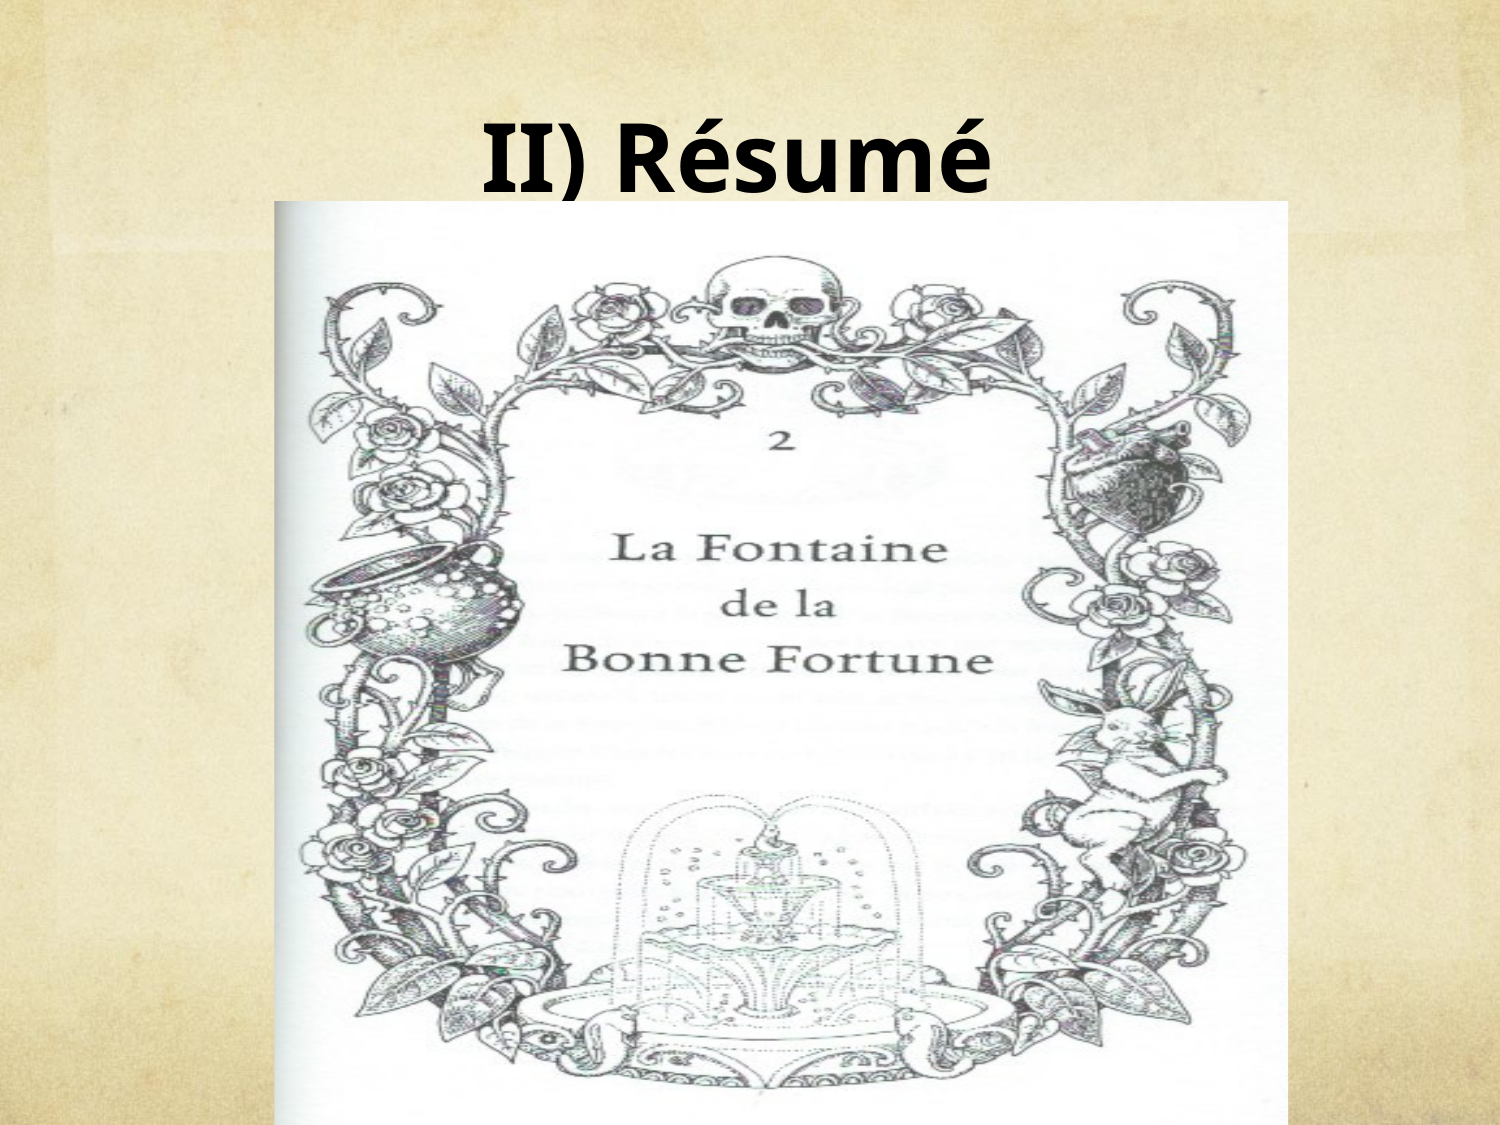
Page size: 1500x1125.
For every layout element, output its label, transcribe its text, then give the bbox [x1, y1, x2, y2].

title II) Résumé [150, 82, 1350, 225]
picture [0, 0, 1500, 1125]
